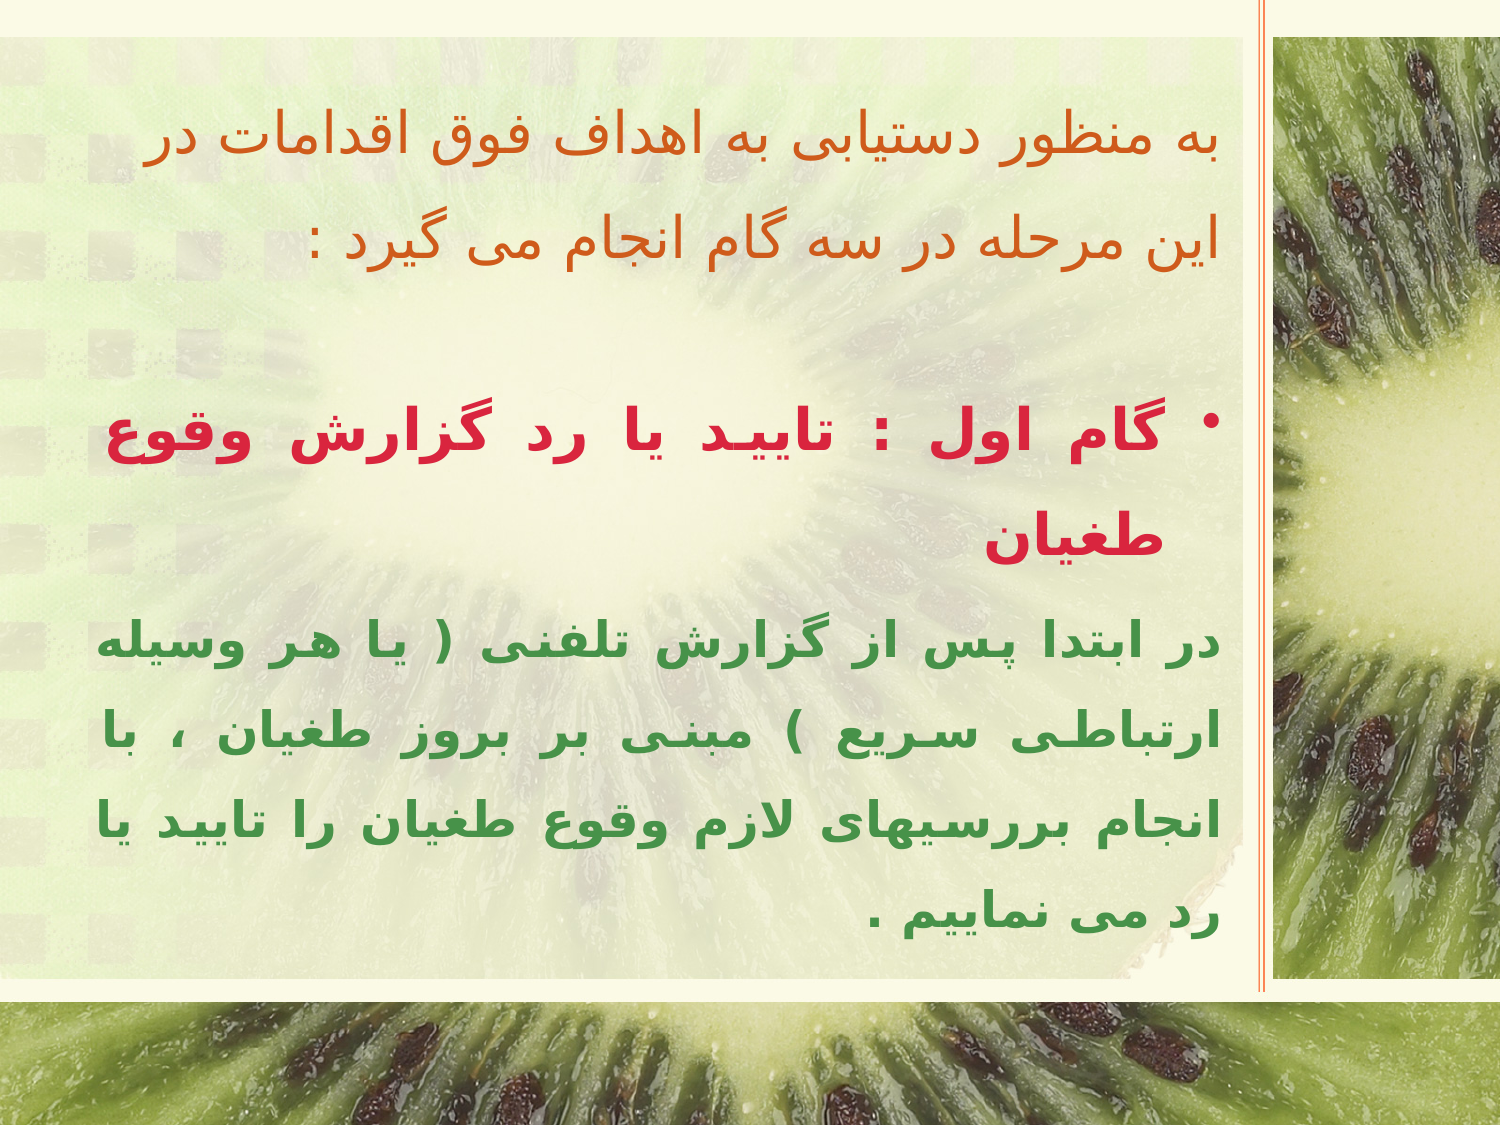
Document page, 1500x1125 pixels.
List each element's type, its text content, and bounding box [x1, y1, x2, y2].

picture [0, 0, 1500, 1125]
list گام اول : تاييد یا رد گزارش وقوع طغیان در ابتدا پس از گزارش تلفنی ( یا هر وسیله ارتباطی سریع ) مبنی بر بروز طغیان ، با انجام بررسیهای لازم وقوع طغیان را تایید یا رد می نماییم . [74, 349, 1238, 859]
title به منظور دستیابی به اهداف فوق اقدامات در این مرحله در سه گام انجام می گیرد : [74, 66, 1238, 197]
